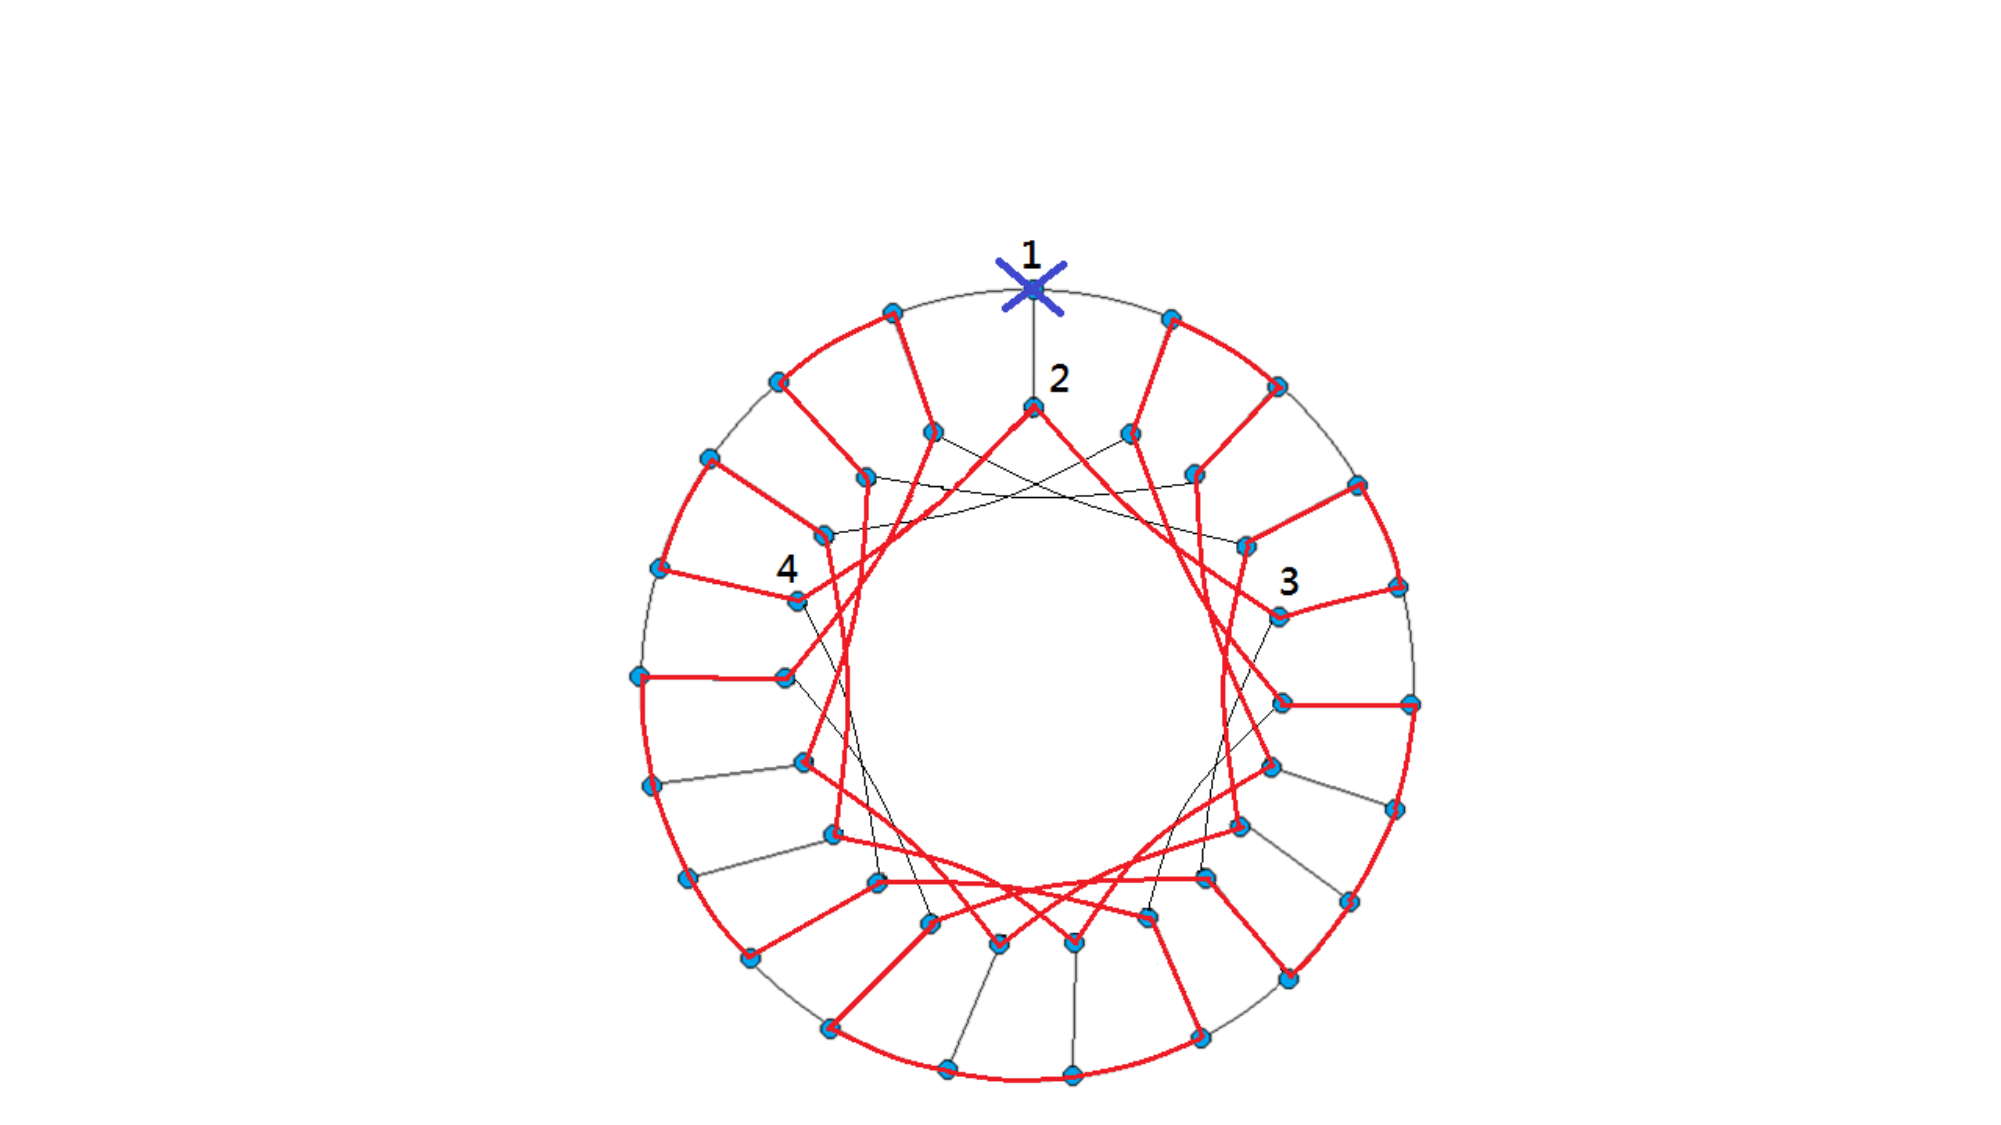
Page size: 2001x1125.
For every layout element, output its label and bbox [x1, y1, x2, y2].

picture [625, 236, 1429, 1092]
